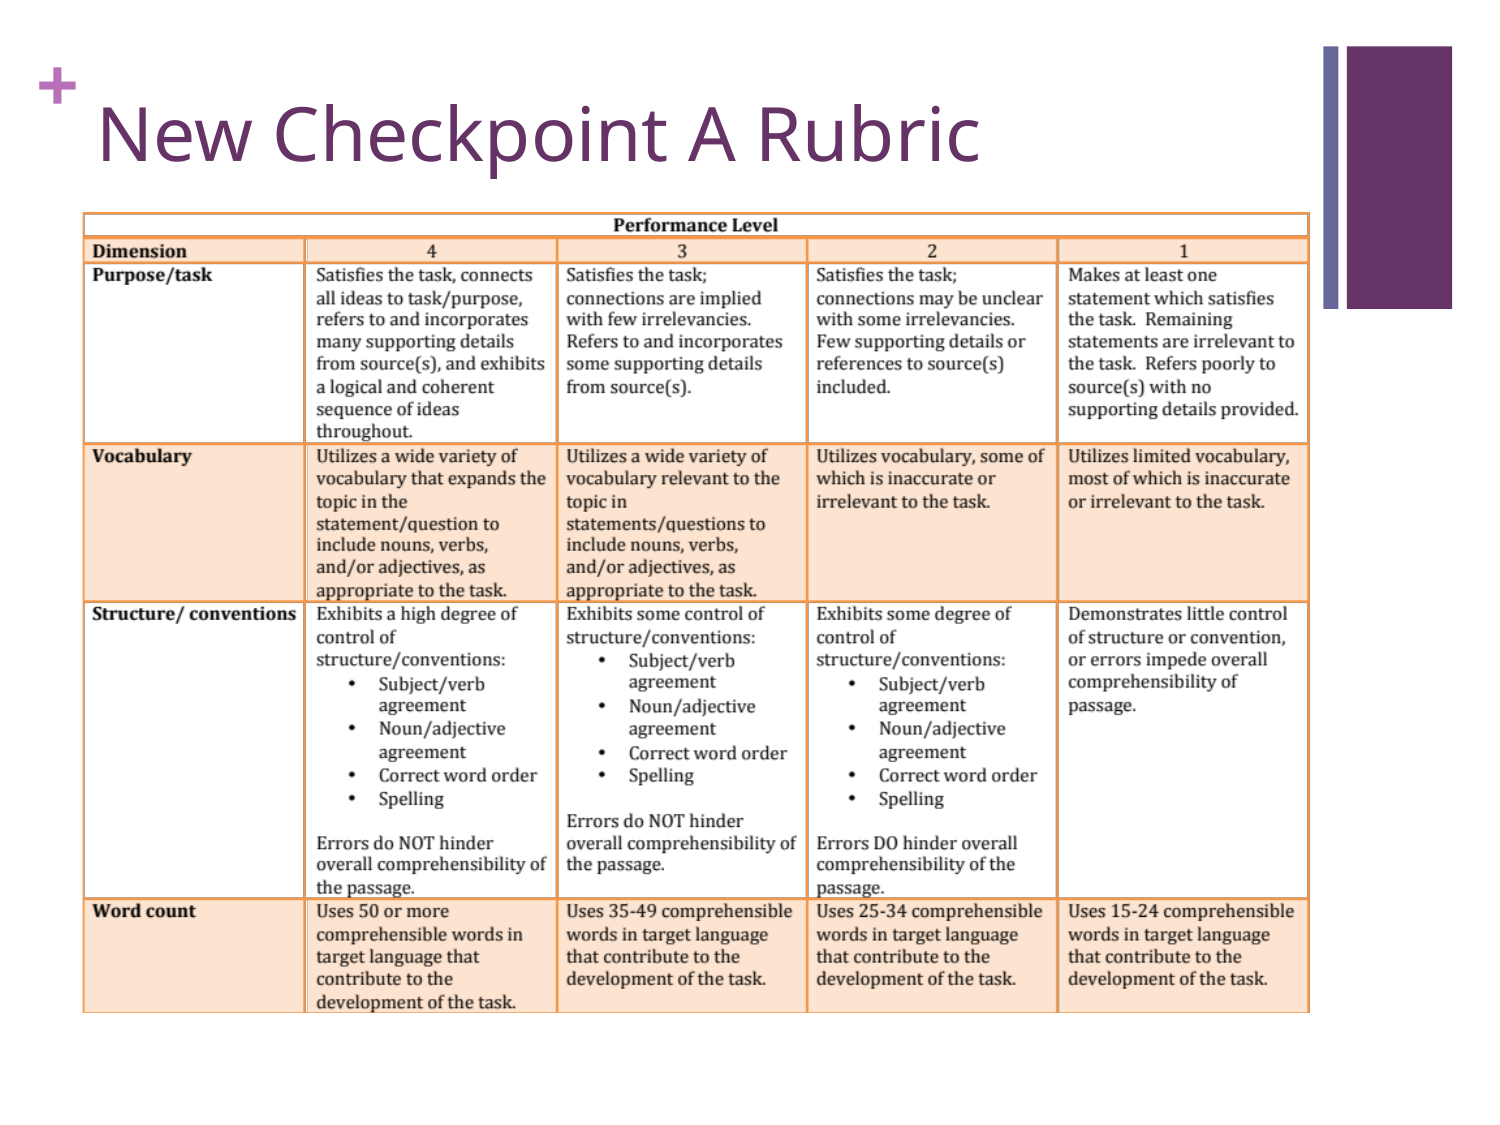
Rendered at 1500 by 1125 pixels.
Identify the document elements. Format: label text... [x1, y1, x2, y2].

title New Checkpoint A Rubric [81, 79, 1322, 211]
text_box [81, 211, 1351, 1013]
